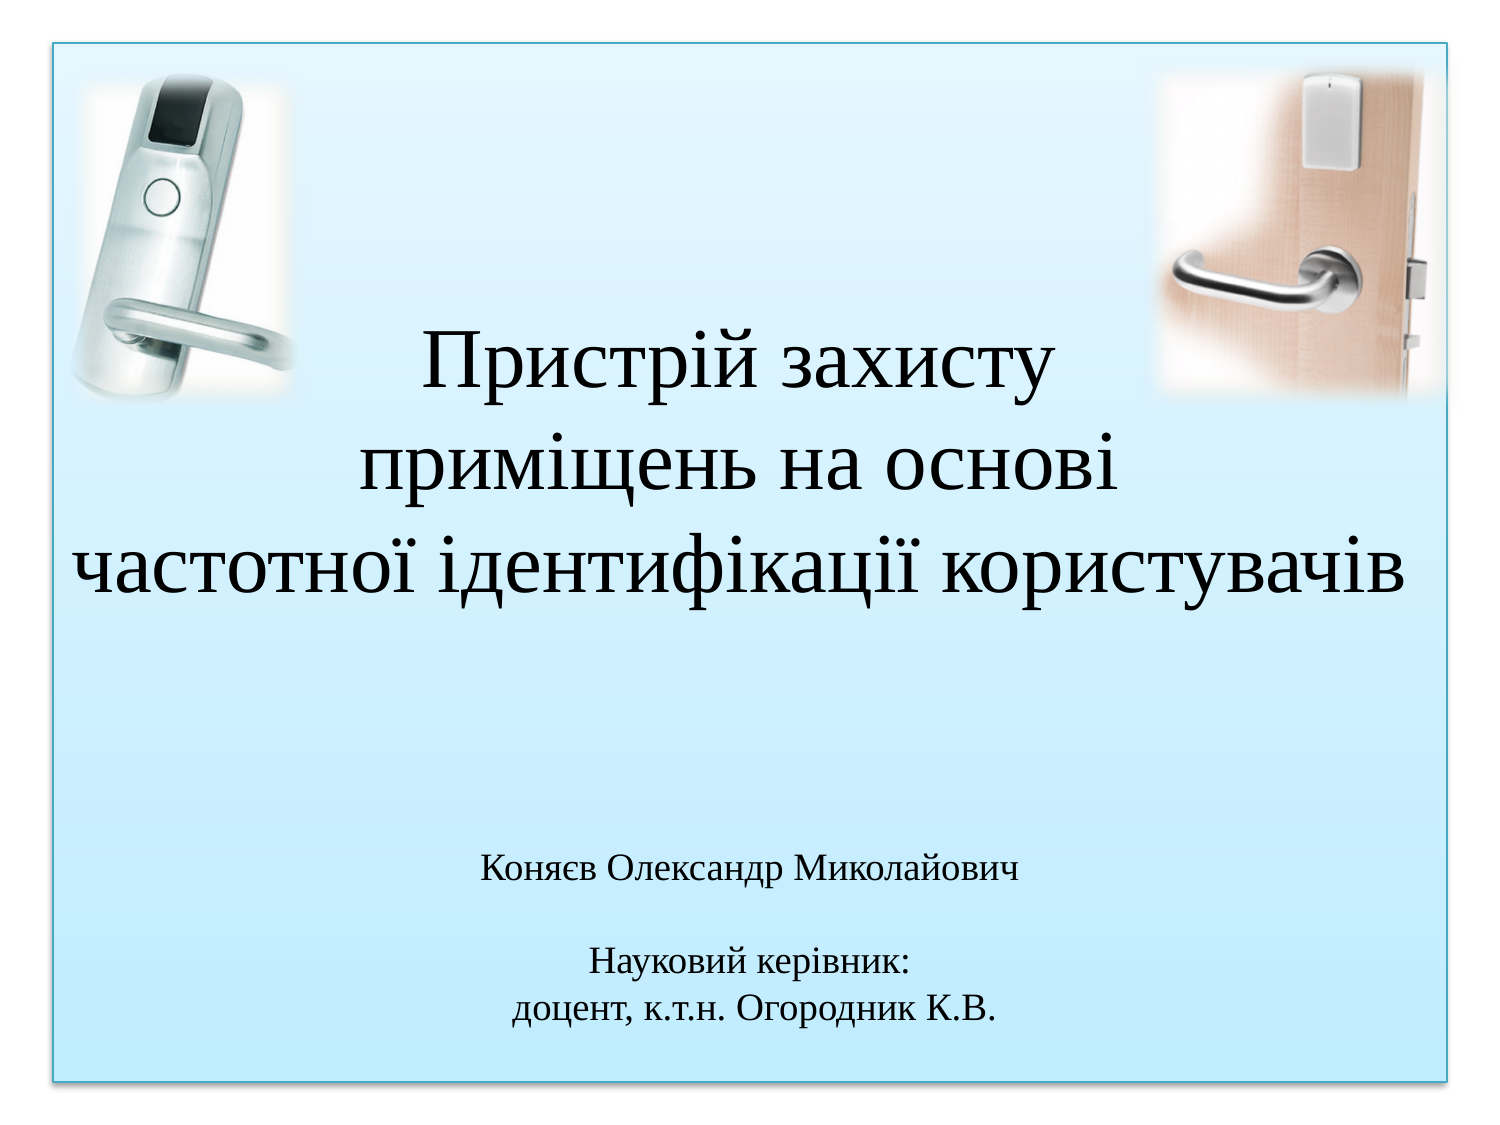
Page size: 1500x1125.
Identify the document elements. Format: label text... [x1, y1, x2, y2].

picture [1139, 54, 1460, 410]
title Пристрій захисту приміщень на основі частотної ідентифікації користувачів Коняєв Олександр Миколайович Науковий керівник: доцент, к.т.н. Огородник К.В. [52, 42, 1448, 1083]
picture [64, 66, 303, 410]
